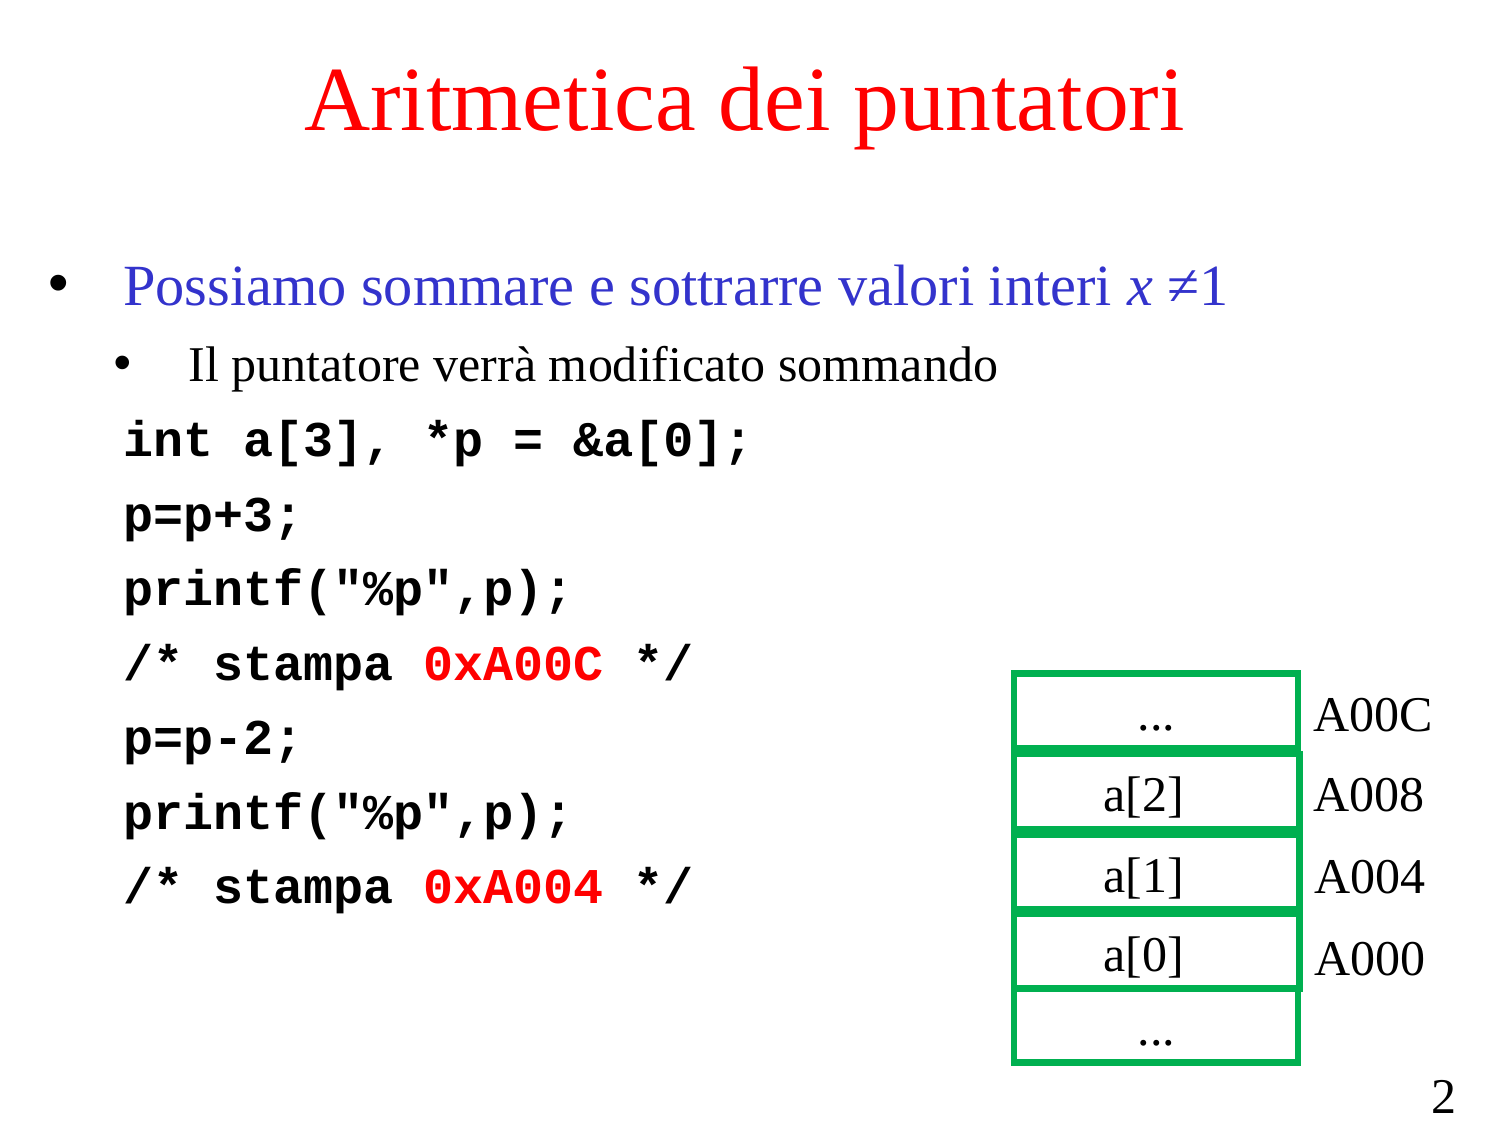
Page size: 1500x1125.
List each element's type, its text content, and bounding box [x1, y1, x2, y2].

text_box A008 [1298, 754, 1446, 830]
text_box A004 [1299, 836, 1446, 909]
text_box a[0] [1013, 913, 1300, 989]
text_box A00C [1298, 673, 1459, 746]
text_box a[1] [1013, 834, 1300, 910]
title Aritmetica dei puntatori [107, 0, 1383, 188]
text_box a[2] [1013, 754, 1298, 829]
text_box A000 [1299, 918, 1446, 990]
text_box ... [1014, 987, 1299, 1063]
slide_number 25 [1416, 1056, 1486, 1123]
text_box ... [1014, 673, 1299, 749]
